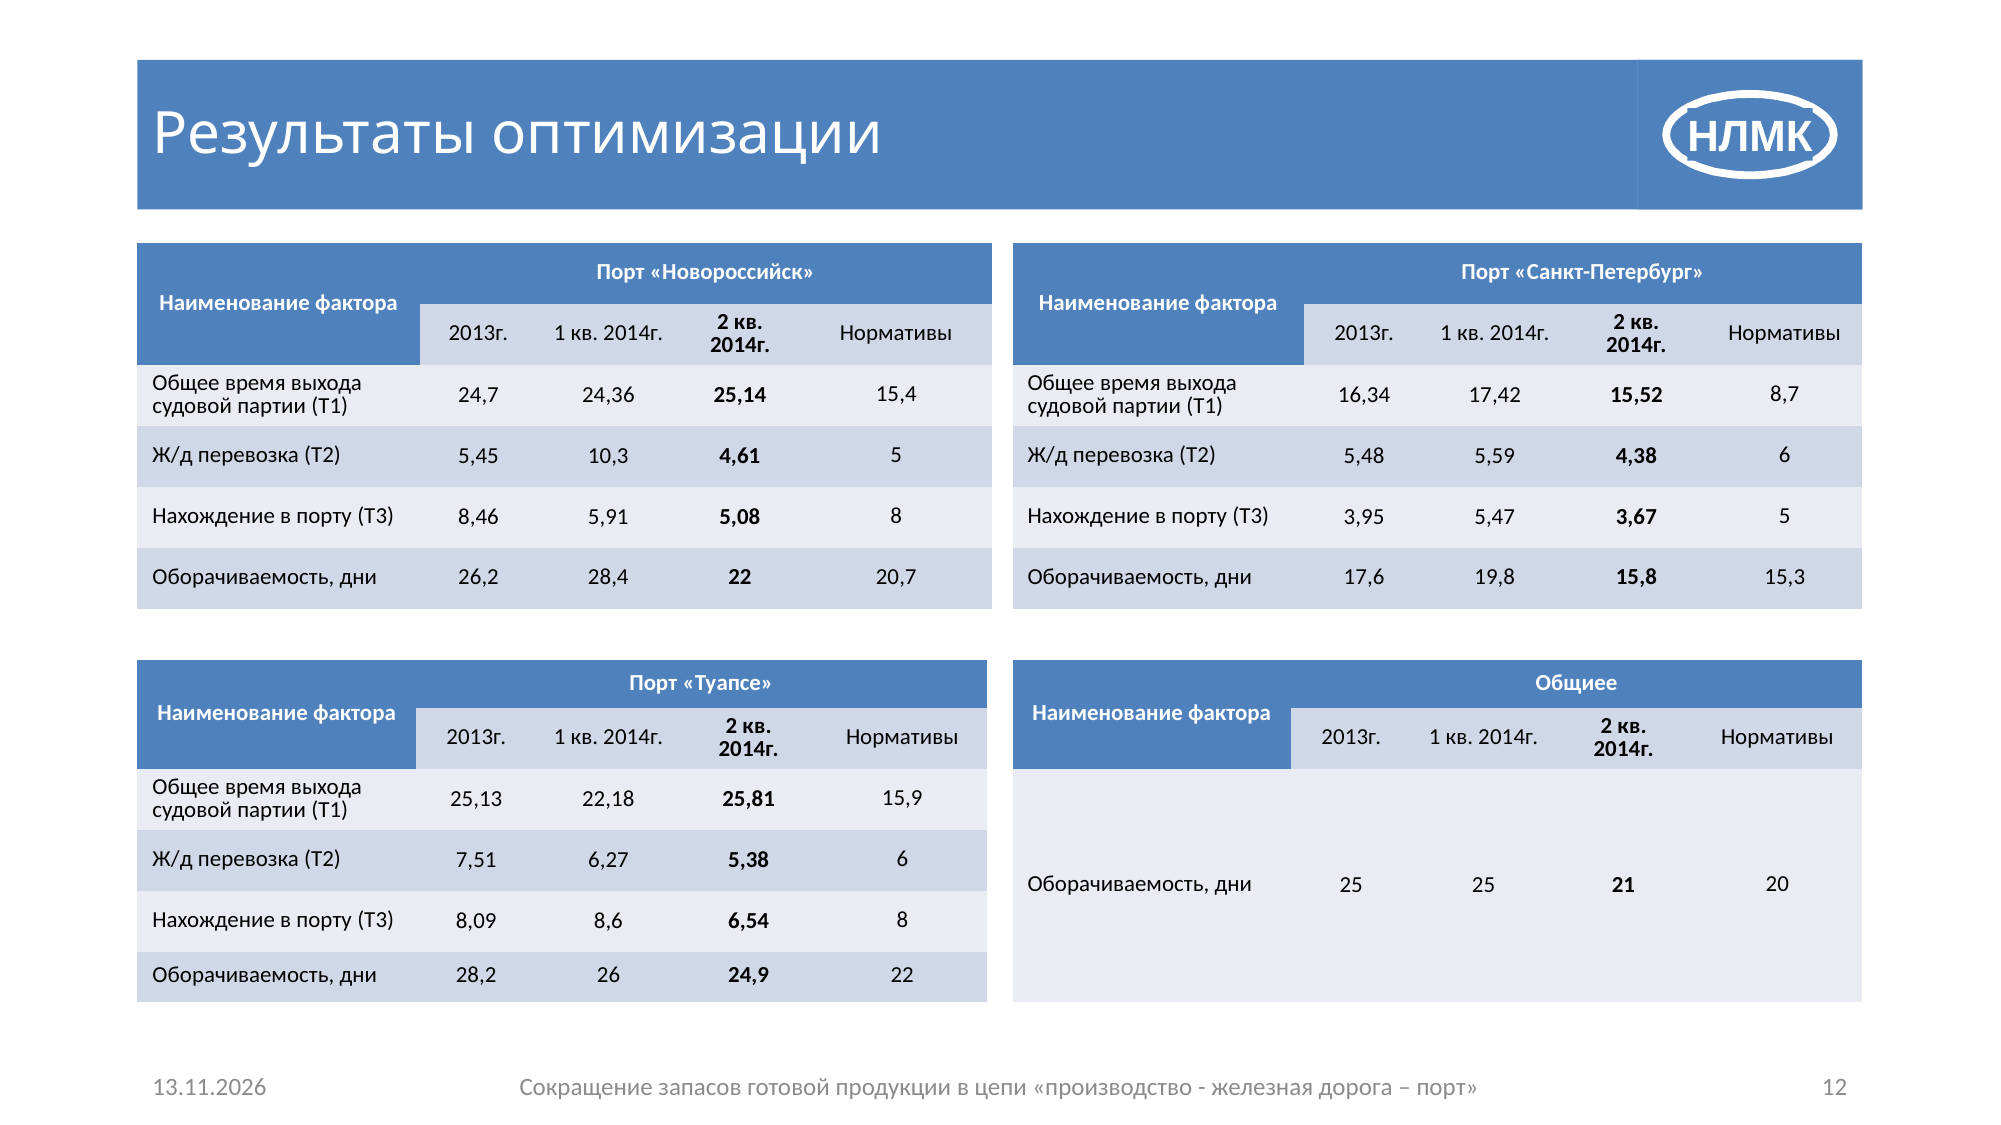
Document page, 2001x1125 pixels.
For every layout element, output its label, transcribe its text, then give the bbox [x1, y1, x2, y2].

table_cell 17,6 [1304, 548, 1424, 609]
table_cell 15,8 [1566, 548, 1707, 609]
table_cell Нормативы [817, 708, 987, 769]
table_cell 8,6 [537, 891, 680, 952]
table_cell 3,95 [1304, 487, 1424, 548]
table_header Наименование фактора [1013, 660, 1291, 769]
table_cell 8,46 [420, 487, 537, 548]
table_cell 8,7 [1707, 365, 1862, 426]
table_header Общиее [1291, 660, 1862, 708]
footer Сокращение запасов готовой продукции в цепи «производство - железная дорога – порт» [473, 1068, 1412, 1103]
table_cell 5,91 [537, 487, 680, 548]
table_cell 25,14 [680, 365, 800, 426]
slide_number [137, 1068, 473, 1103]
table_cell 22,18 [537, 769, 680, 830]
table_cell 4,38 [1566, 426, 1707, 487]
table_cell Нахождение в порту (Т3) [1013, 487, 1304, 548]
table_cell 28,4 [537, 548, 680, 609]
table_header Наименование фактора [137, 243, 420, 365]
table_cell 24,7 [420, 365, 537, 426]
table_cell Ж/д перевозка (Т2) [1013, 426, 1304, 487]
table_cell 1 кв. 2014г. [1424, 304, 1566, 365]
table_cell 3,67 [1566, 487, 1707, 548]
table_cell Оборачиваемость, дни [137, 548, 420, 609]
table_cell 6,27 [537, 830, 680, 891]
table_cell Ж/д перевозка (Т2) [137, 830, 416, 891]
table_cell 1 кв. 2014г. [537, 304, 680, 365]
table_cell 5,48 [1304, 426, 1424, 487]
table_cell 7,51 [416, 830, 537, 891]
table_cell 26 [537, 952, 680, 1002]
table_cell Общее время выхода судовой партии (Т1) [137, 365, 420, 426]
table_cell 15,3 [1707, 548, 1862, 609]
table_cell 10,3 [537, 426, 680, 487]
table_cell 24,9 [680, 952, 817, 1002]
table_cell 2 кв. 2014г. [1566, 304, 1707, 365]
table_cell 6,54 [680, 891, 817, 952]
table_cell 24,36 [537, 365, 680, 426]
table_cell 2013г. [1304, 304, 1424, 365]
table_cell 15,52 [1566, 365, 1707, 426]
table_cell 22 [817, 952, 987, 1002]
table_cell 2 кв. 2014г. [680, 708, 817, 769]
table_cell 1 кв. 2014г. [1412, 708, 1555, 769]
table_cell 15,9 [817, 769, 987, 830]
table_cell Нормативы [1707, 304, 1862, 365]
table_cell 5 [1707, 487, 1862, 548]
table_cell 19,8 [1424, 548, 1566, 609]
table_cell 2013г. [1291, 708, 1412, 769]
table_cell 4,61 [680, 426, 800, 487]
table_cell 22 [680, 548, 800, 609]
table_header Наименование фактора [137, 660, 416, 769]
table_cell 28,2 [416, 952, 537, 1002]
table_cell Нахождение в порту (Т3) [137, 891, 416, 952]
table_cell 1 кв. 2014г. [537, 708, 680, 769]
table_cell 5,47 [1424, 487, 1566, 548]
table_cell 6 [1707, 426, 1862, 487]
table_cell 5,45 [420, 426, 537, 487]
table_cell 21 [1555, 769, 1692, 1002]
table_cell 8,09 [416, 891, 537, 952]
title Результаты оптимизации [137, 59, 1638, 210]
table_cell Оборачиваемость, дни [1013, 769, 1291, 1002]
table_cell 25,81 [680, 769, 817, 830]
table_cell 20 [1692, 769, 1862, 1002]
slide_number 12 [1412, 1068, 1863, 1103]
table_cell 5,08 [680, 487, 800, 548]
table_cell 5 [800, 426, 992, 487]
table_cell Общее время выхода судовой партии (Т1) [137, 769, 416, 830]
table_cell 2013г. [420, 304, 537, 365]
table_cell 6 [817, 830, 987, 891]
table_header Порт «Новороссийск» [420, 243, 992, 304]
table_cell Ж/д перевозка (Т2) [137, 426, 420, 487]
table_header Порт «Санкт-Петербург» [1304, 243, 1862, 304]
table_cell Оборачиваемость, дни [1013, 548, 1304, 609]
table_cell Нахождение в порту (Т3) [137, 487, 420, 548]
table_cell Общее время выхода судовой партии (Т1) [1013, 365, 1304, 426]
table_cell Оборачиваемость, дни [137, 952, 416, 1002]
table_cell 5,38 [680, 830, 817, 891]
table_cell 17,42 [1424, 365, 1566, 426]
table_cell 25,13 [416, 769, 537, 830]
table_cell 8 [800, 487, 992, 548]
table_cell 25 [1291, 769, 1412, 1002]
table_cell 8 [817, 891, 987, 952]
table_cell 26,2 [420, 548, 537, 609]
table_cell 15,4 [800, 365, 992, 426]
table_cell Нормативы [1692, 708, 1862, 769]
table_header Порт «Туапсе» [416, 660, 987, 708]
table_cell 2 кв. 2014г. [680, 304, 800, 365]
table_cell 5,59 [1424, 426, 1566, 487]
table_cell Нормативы [800, 304, 992, 365]
table_cell 16,34 [1304, 365, 1424, 426]
table_cell 2013г. [416, 708, 537, 769]
table_cell 25 [1412, 769, 1555, 1002]
table_cell 2 кв. 2014г. [1555, 708, 1692, 769]
table_cell 20,7 [800, 548, 992, 609]
table_header Наименование фактора [1013, 243, 1304, 365]
